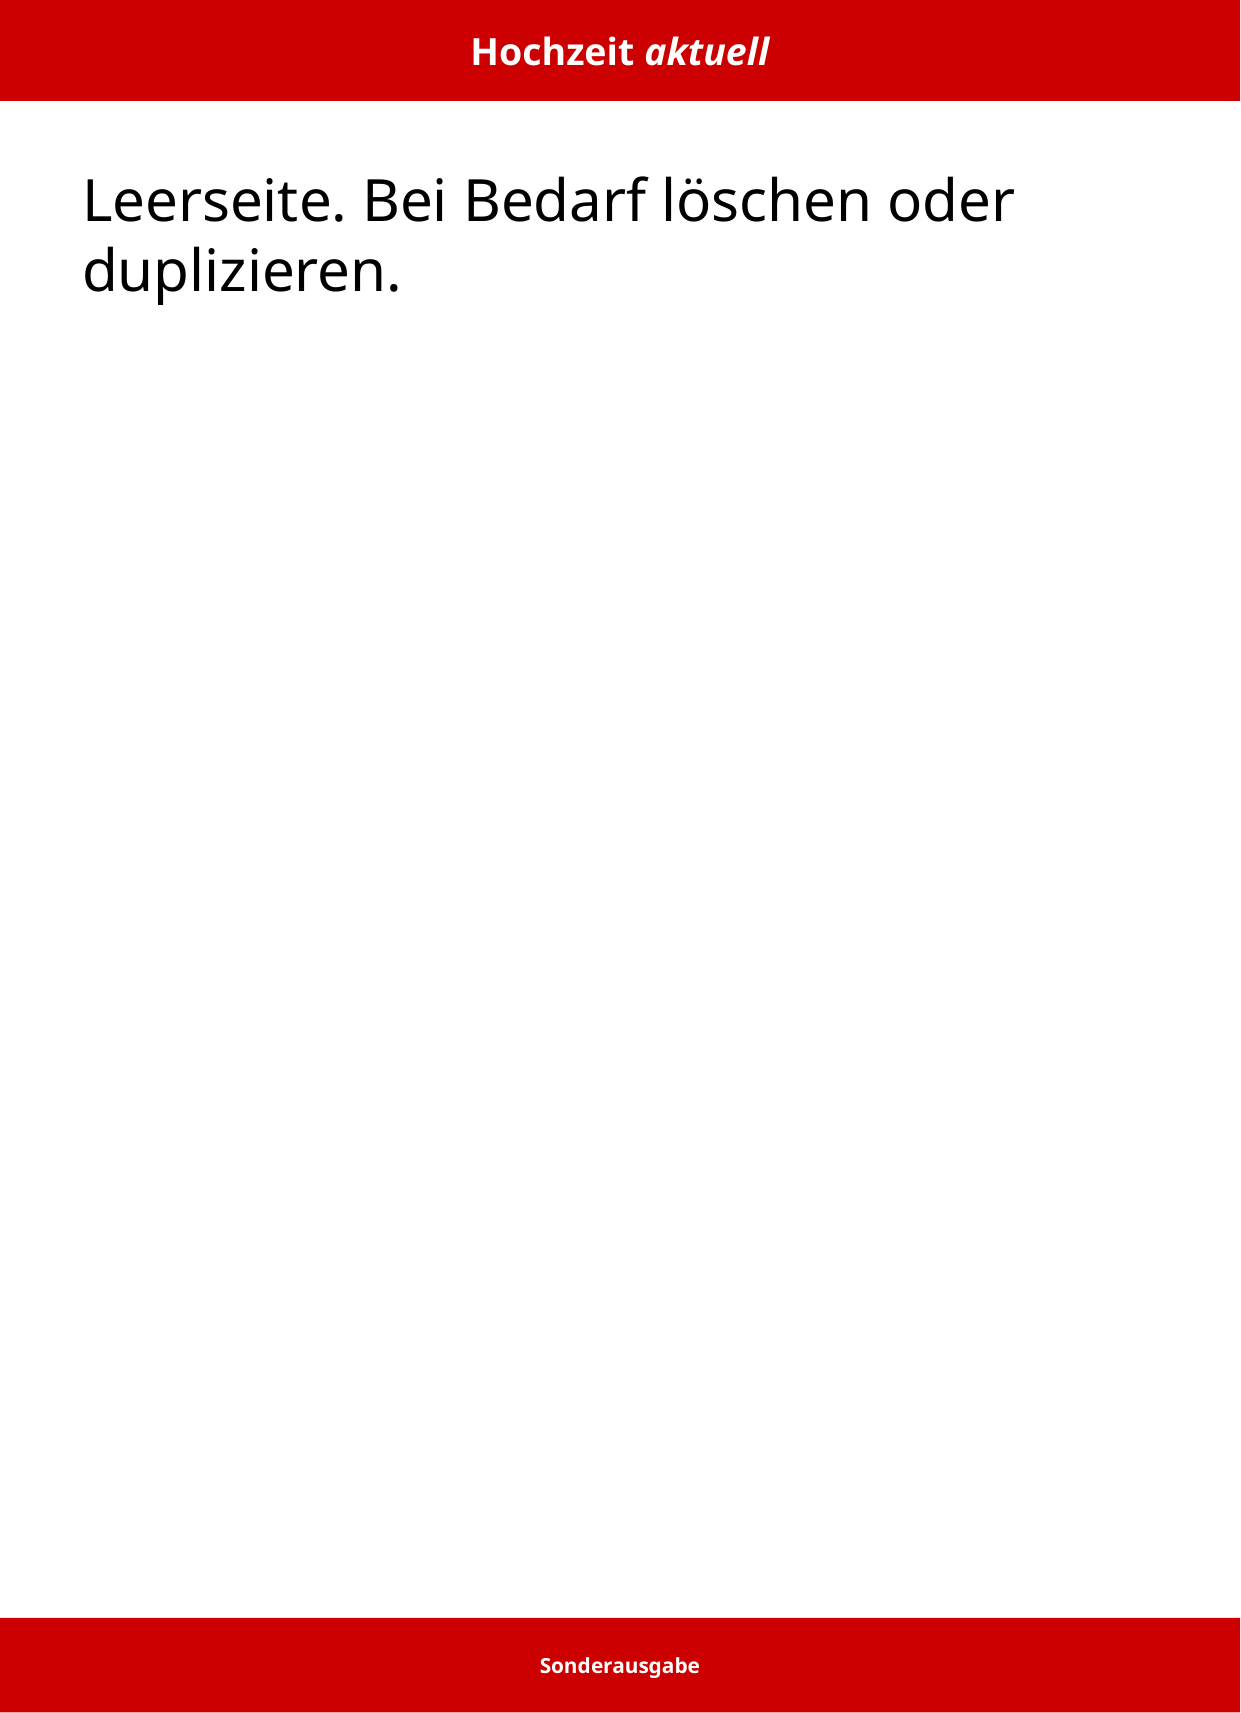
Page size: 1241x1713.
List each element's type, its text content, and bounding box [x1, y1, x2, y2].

title Leerseite. Bei Bedarf löschen oder duplizieren. [67, 148, 1223, 339]
text_box Hochzeit aktuell [0, 0, 1241, 101]
text_box Sonderausgabe [0, 1617, 1241, 1713]
